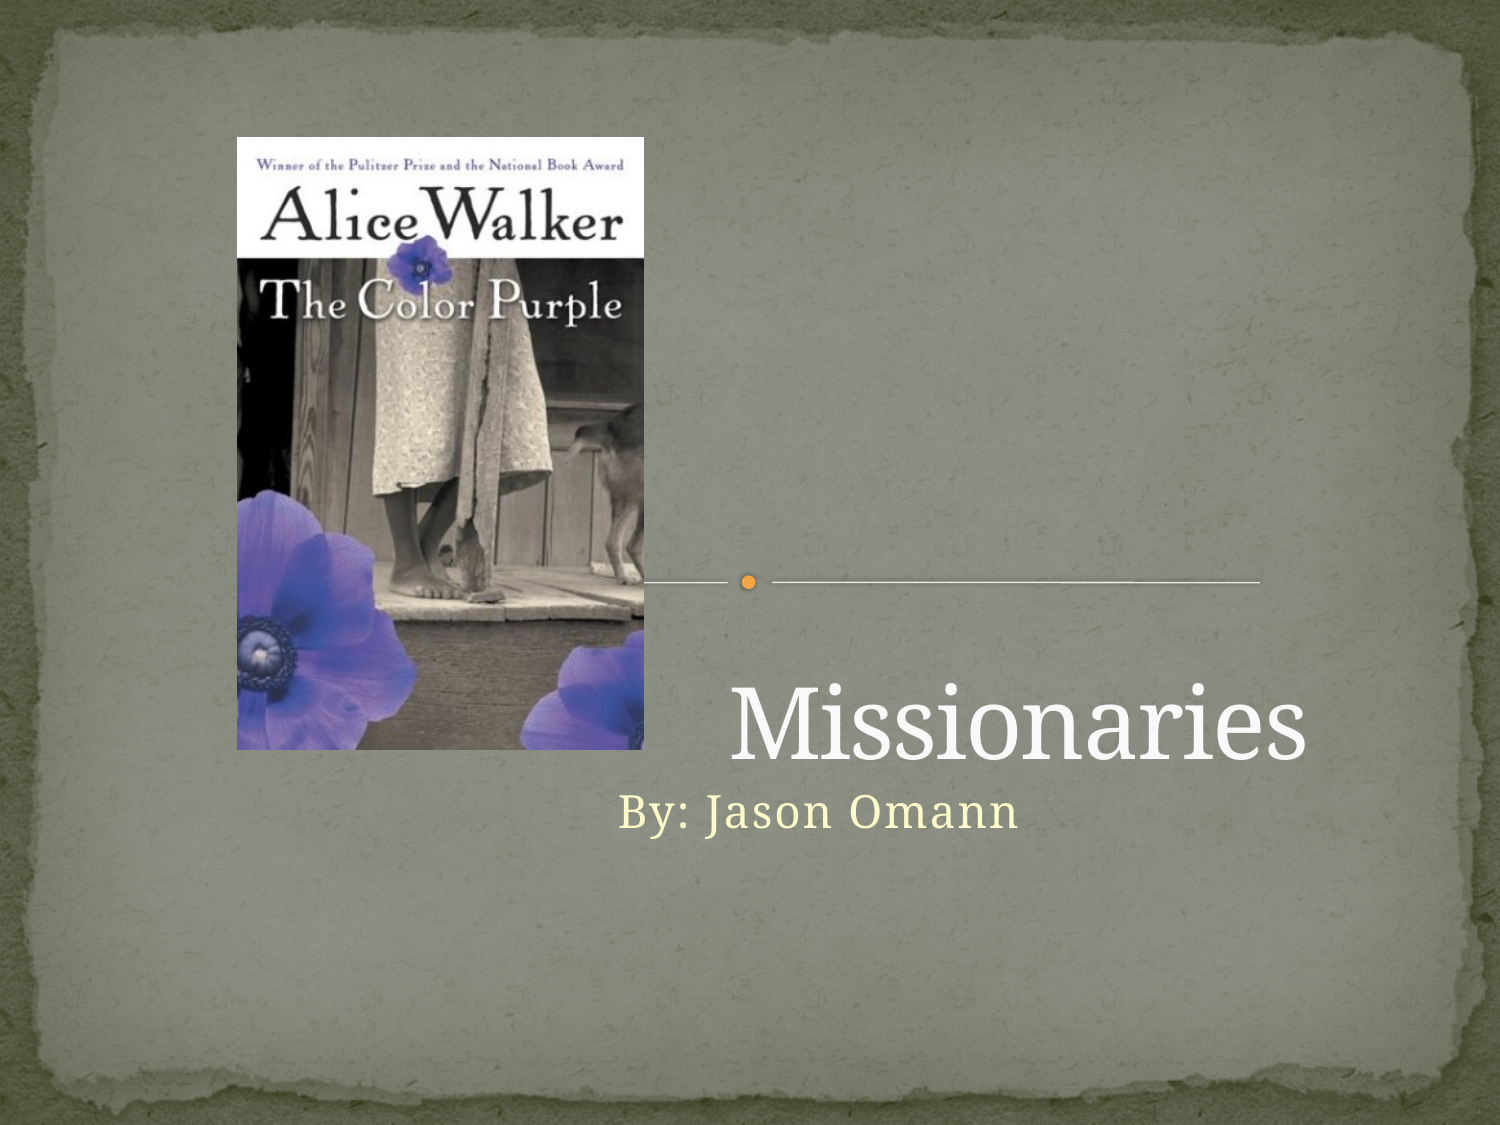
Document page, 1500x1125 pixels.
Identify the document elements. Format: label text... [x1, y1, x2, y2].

subtitle By: Jason Omann [137, 774, 1500, 963]
title Missionaries [337, 462, 1500, 788]
picture [237, 137, 644, 751]
